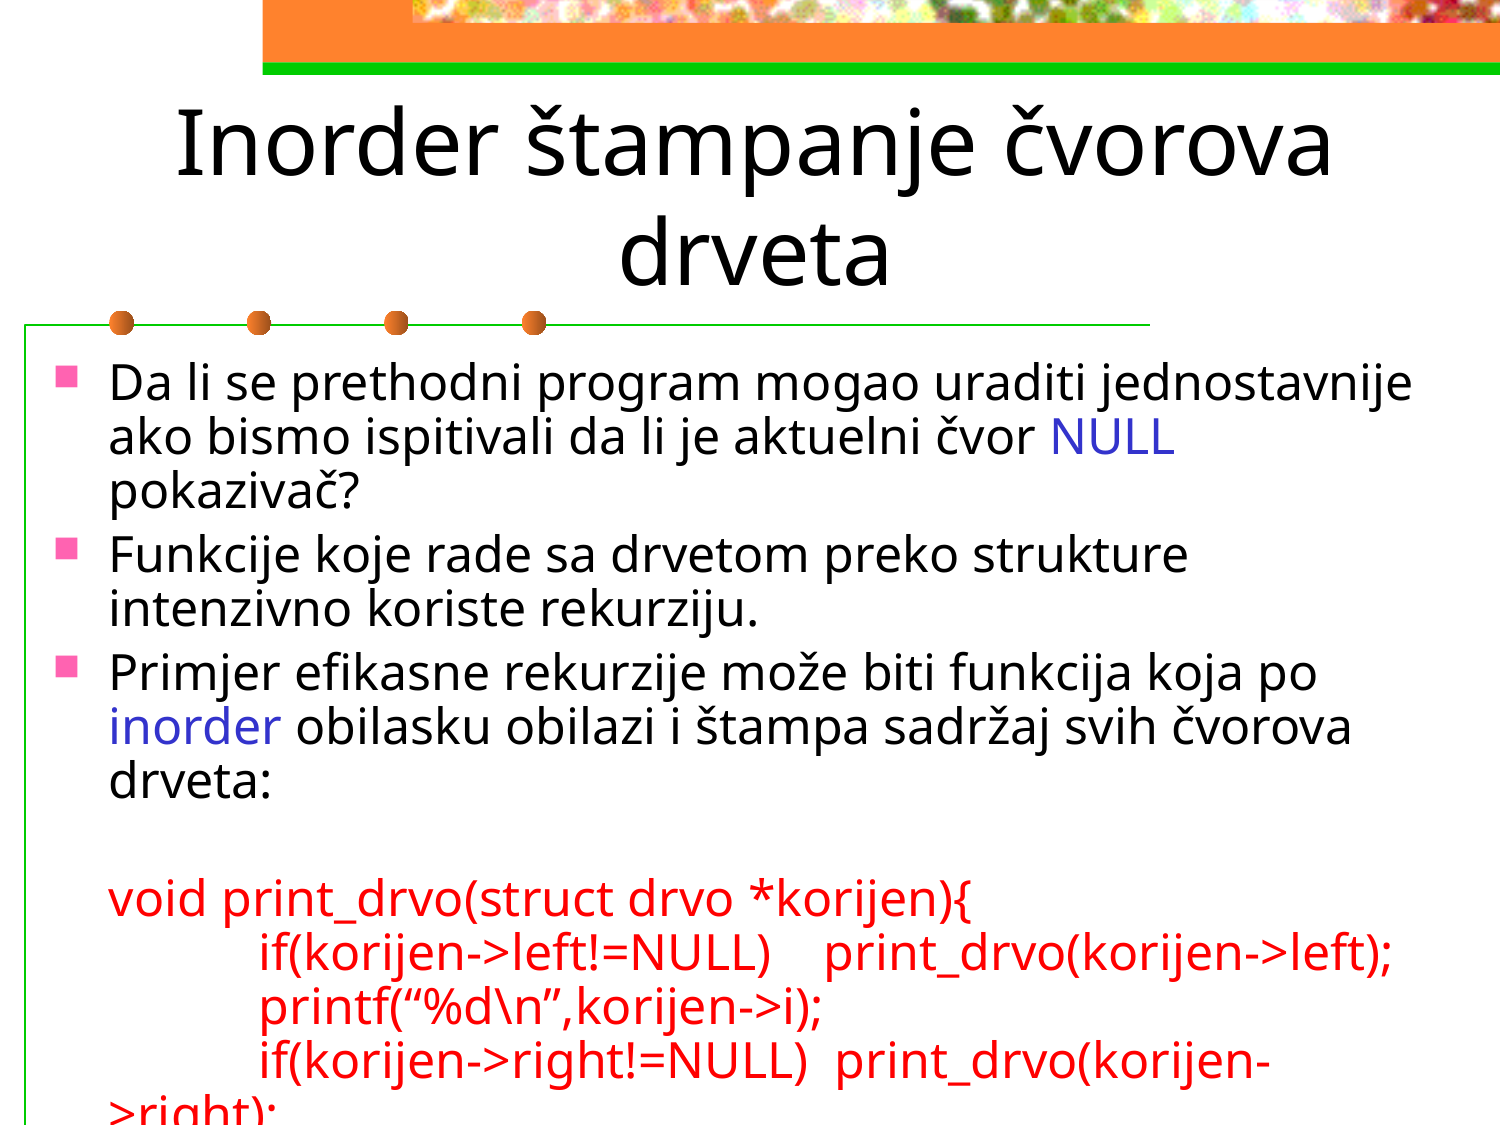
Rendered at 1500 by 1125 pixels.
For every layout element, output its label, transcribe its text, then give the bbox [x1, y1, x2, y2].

title Inorder štampanje čvorova drveta [50, 99, 1463, 288]
list Da li se prethodni program mogao uraditi jednostavnije ako bismo ispitivali da li je aktuelni čvor NULL pokazivač? Funkcije koje rade sa drvetom preko strukture intenzivno koriste rekurziju. Primjer efikasne rekurzije može biti funkcija koja po inorder obilasku obilazi i štampa sadržaj svih čvorova drveta: void print_drvo(struct drvo *korijen){ if(korijen->left!=NULL) print_drvo(korijen->left); printf(“%d\n”,korijen->i); if(korijen->right!=NULL) print_drvo(korijen->right); } [37, 350, 1438, 1025]
picture [412, 0, 1500, 23]
